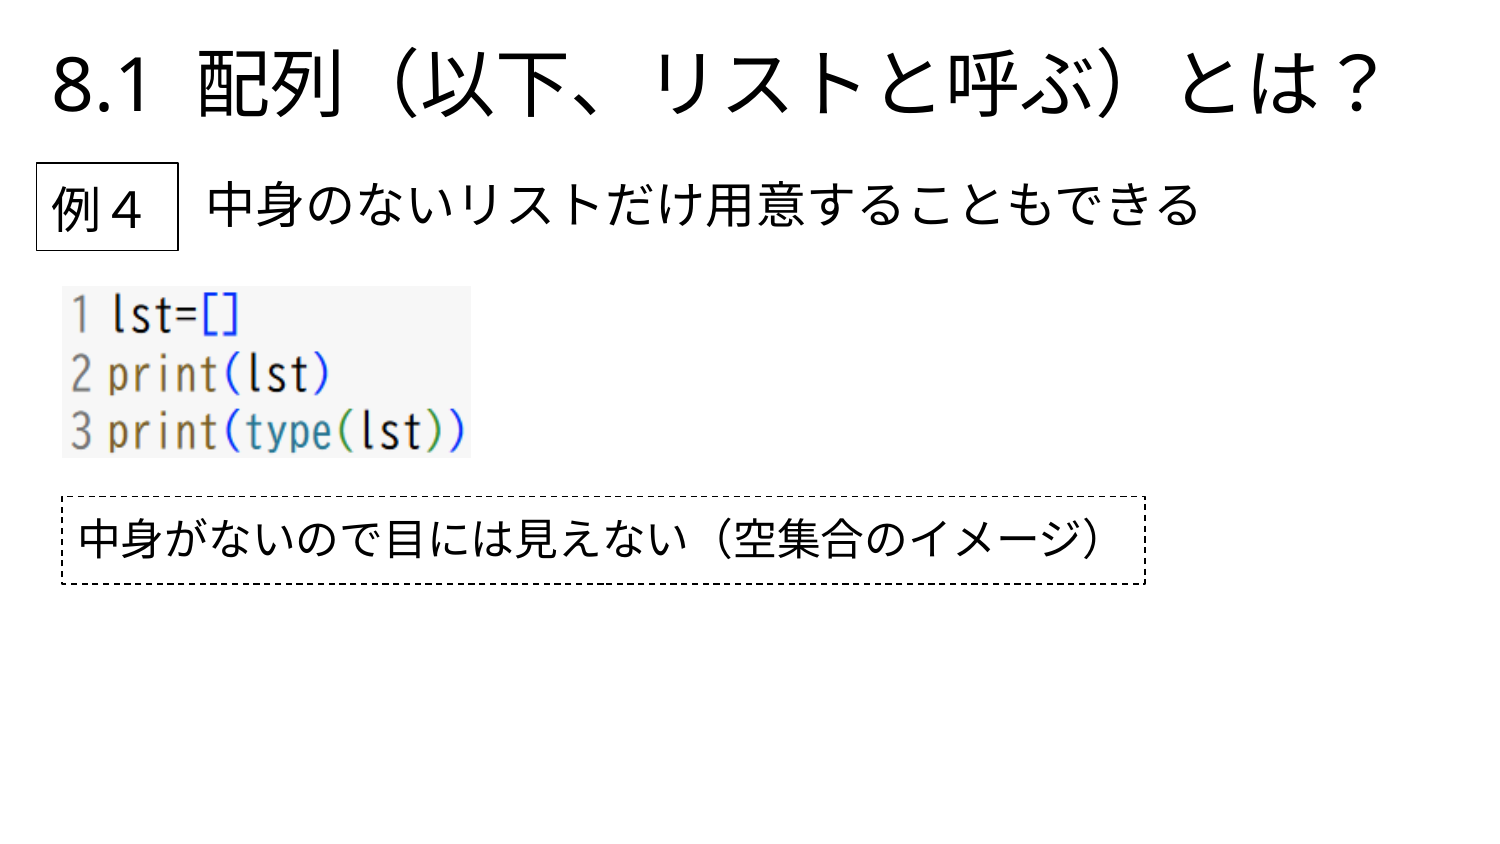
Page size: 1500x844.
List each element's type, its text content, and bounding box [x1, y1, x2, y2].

text_box 中身がないので目には見えない（空集合のイメージ） [62, 496, 1145, 584]
text_box 例４ [36, 163, 179, 251]
text_box 中身のないリストだけ用意することもできる [190, 158, 1435, 249]
title 8.1 配列（以下、リストと呼ぶ）とは？ [36, 21, 1435, 131]
picture [61, 286, 471, 458]
